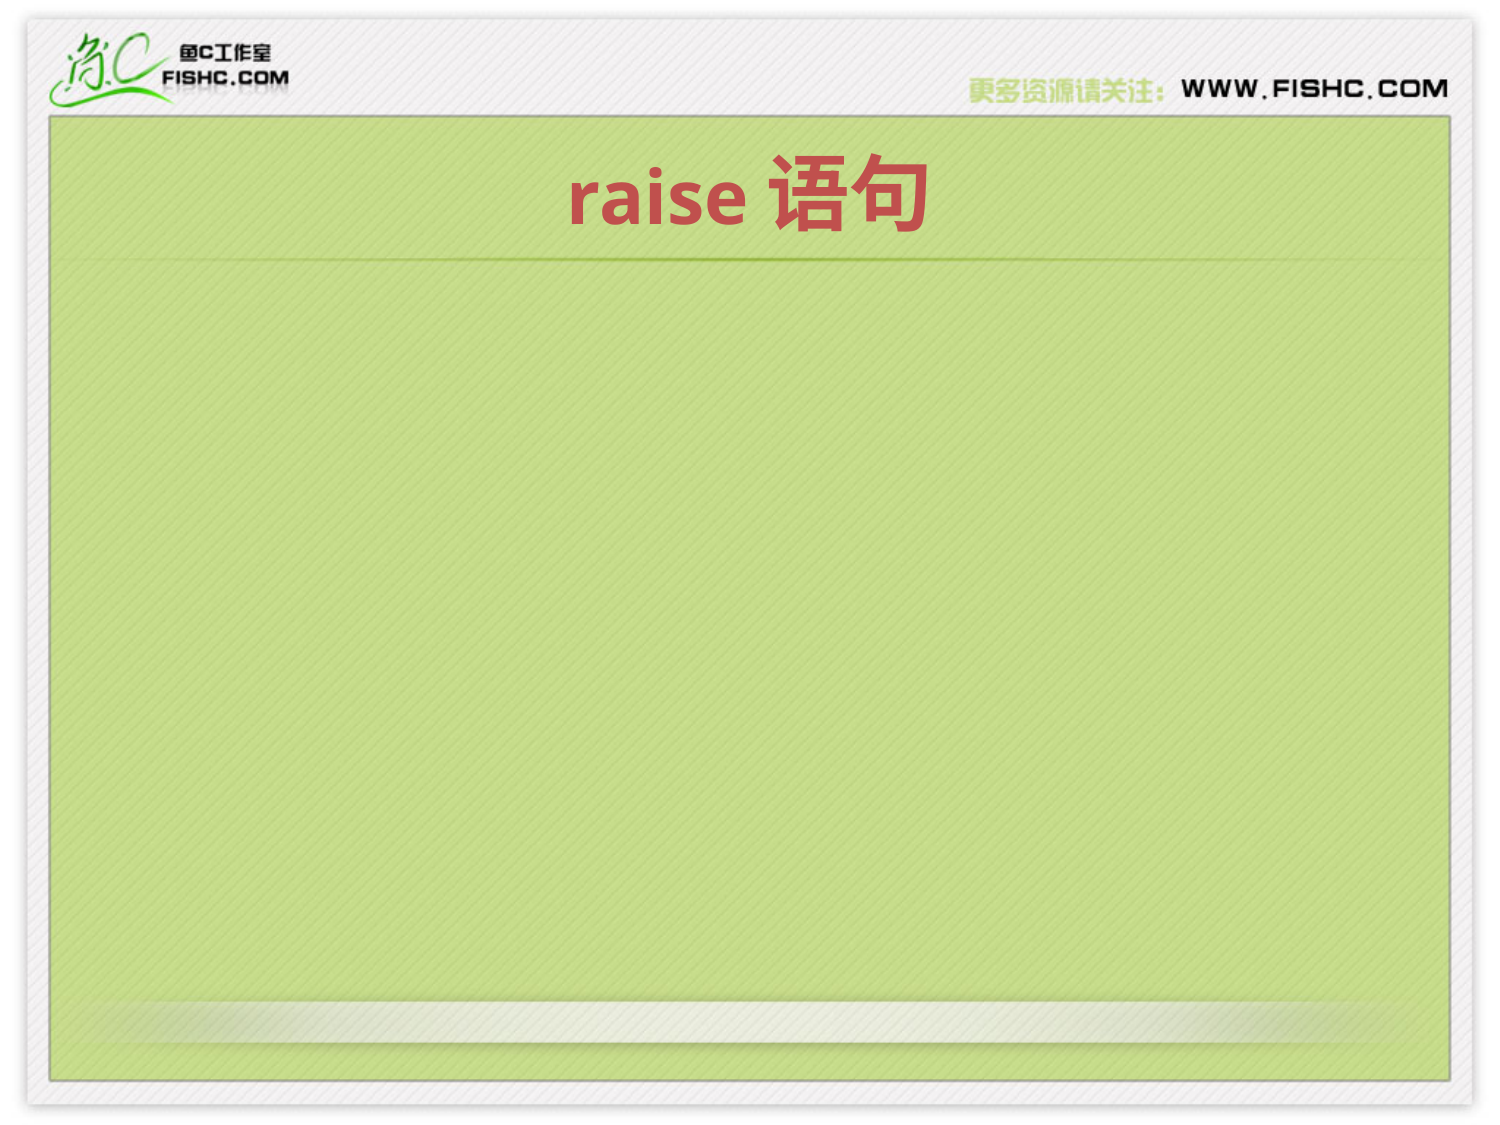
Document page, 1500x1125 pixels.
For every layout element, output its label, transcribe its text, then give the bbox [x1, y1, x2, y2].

title raise语句 [75, 113, 1425, 268]
picture [0, 0, 1500, 1125]
